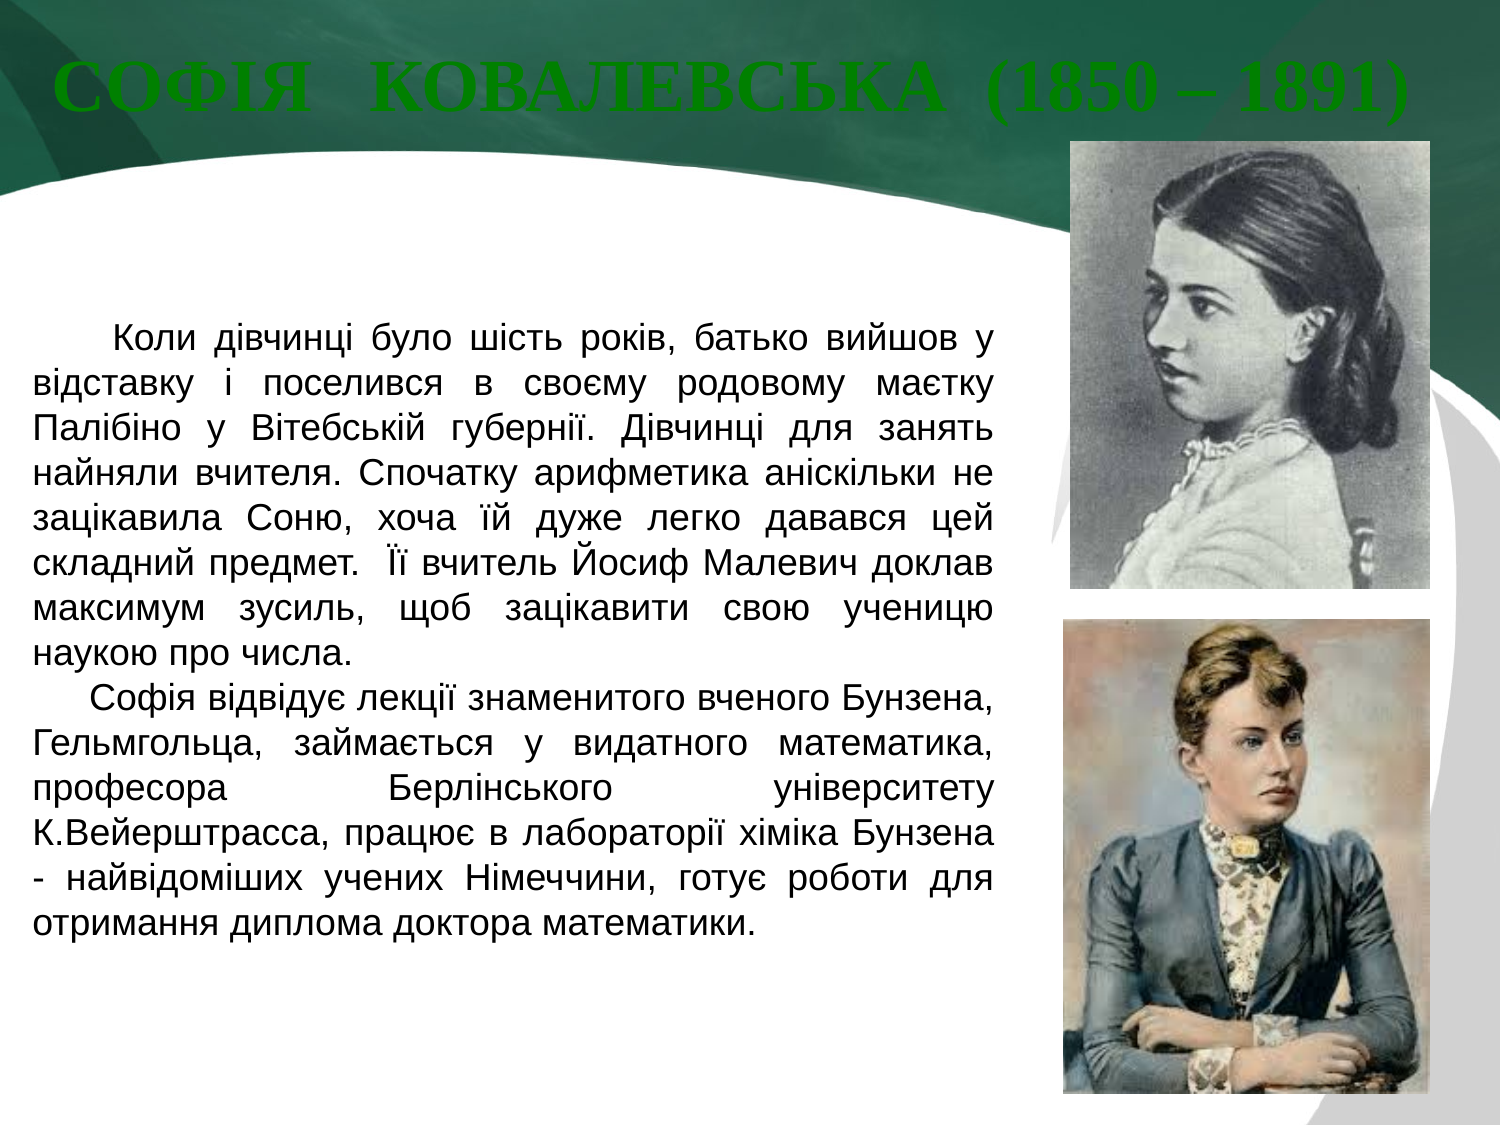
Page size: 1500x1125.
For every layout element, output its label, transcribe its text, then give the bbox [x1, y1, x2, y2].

title СОФІЯ КОВАЛЕВСЬКА (1850 – 1891) [0, 0, 1500, 163]
text_box [64, 572, 1055, 627]
picture [0, 141, 1500, 1125]
text_box Коли дівчинці було шість років, батько вийшов у відставку і поселився в своєму родовому маєтку Палібіно у Вітебській губернії. Дівчинці для занять найняли вчителя. Спочатку арифметика аніскільки не зацікавила Соню, хоча їй дуже легко давався цей складний предмет. Її вчитель Йосиф Малевич доклав максимум зусиль, щоб зацікавити свою ученицю наукою про числа. Софія відвідує лекції знаменитого вченого Бунзена, Гельмгольца, займається у видатного математика, професора Берлінського університету К.Вейерштрасса, працює в лабораторії хіміка Бунзена - найвідоміших учених Німеччини, готує роботи для отримання диплома доктора математики. [17, 305, 1010, 951]
